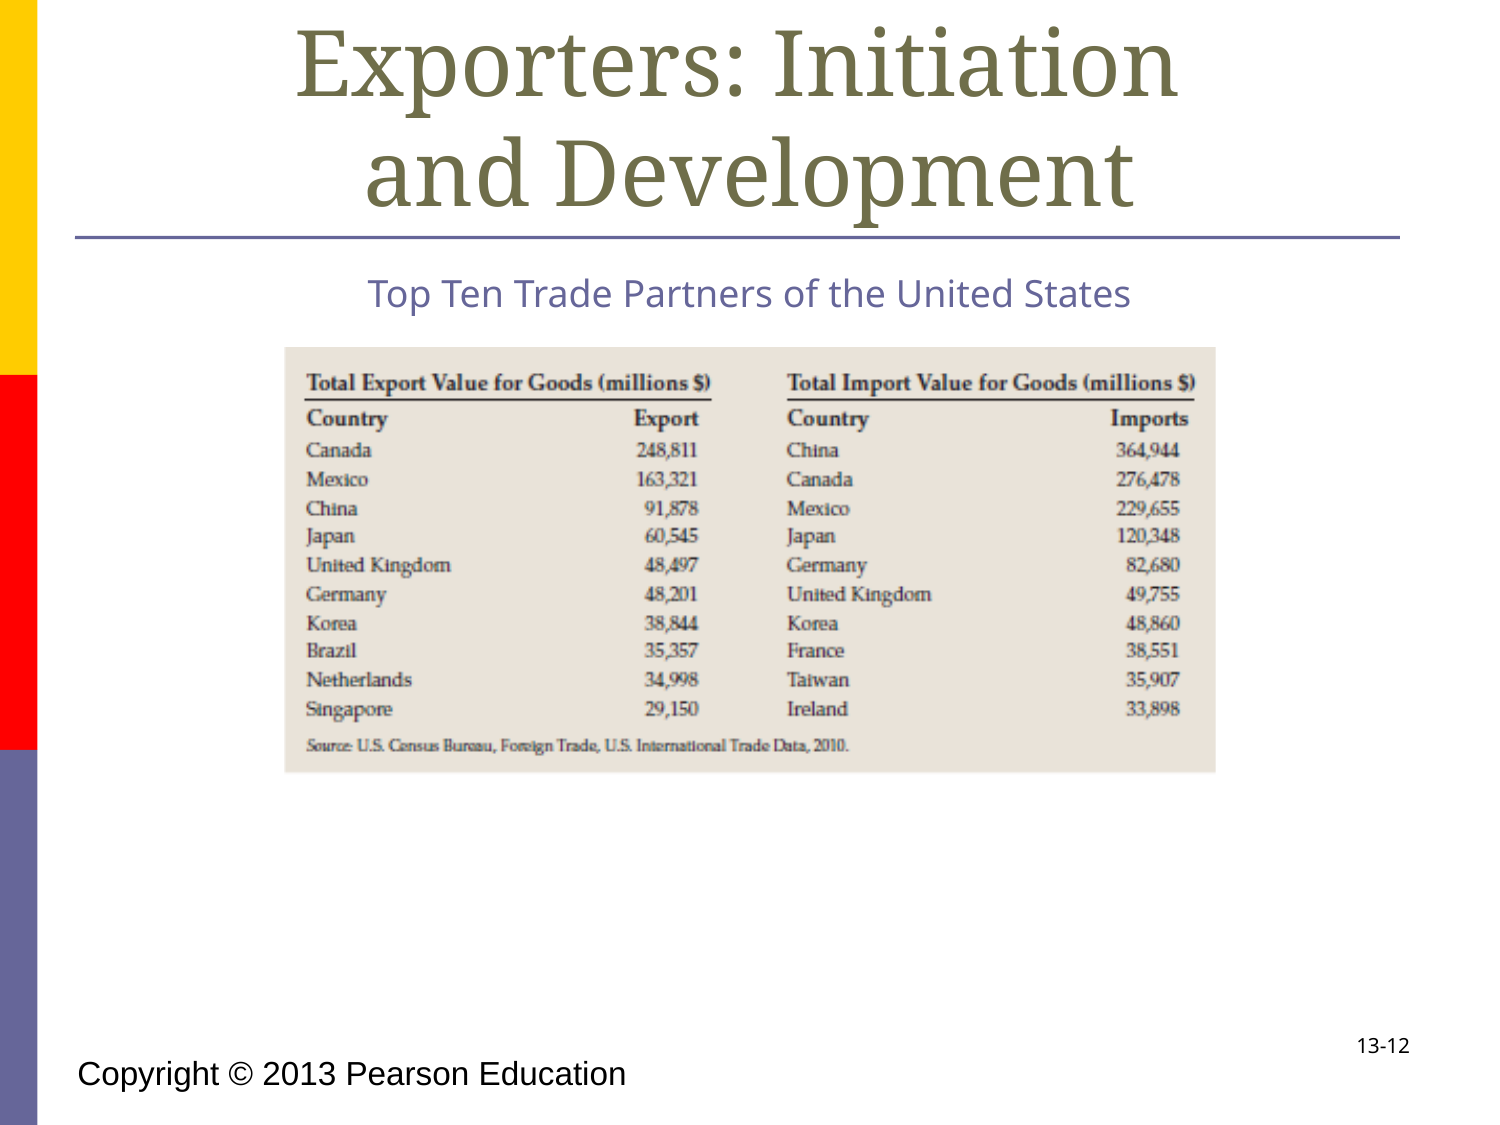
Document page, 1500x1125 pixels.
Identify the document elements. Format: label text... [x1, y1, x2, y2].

picture [283, 347, 1216, 778]
title Exporters: Initiation and Development [75, 45, 1425, 233]
slide_number 13-12 [1074, 1025, 1425, 1100]
list Top Ten Trade Partners of the United States [75, 262, 1425, 1006]
